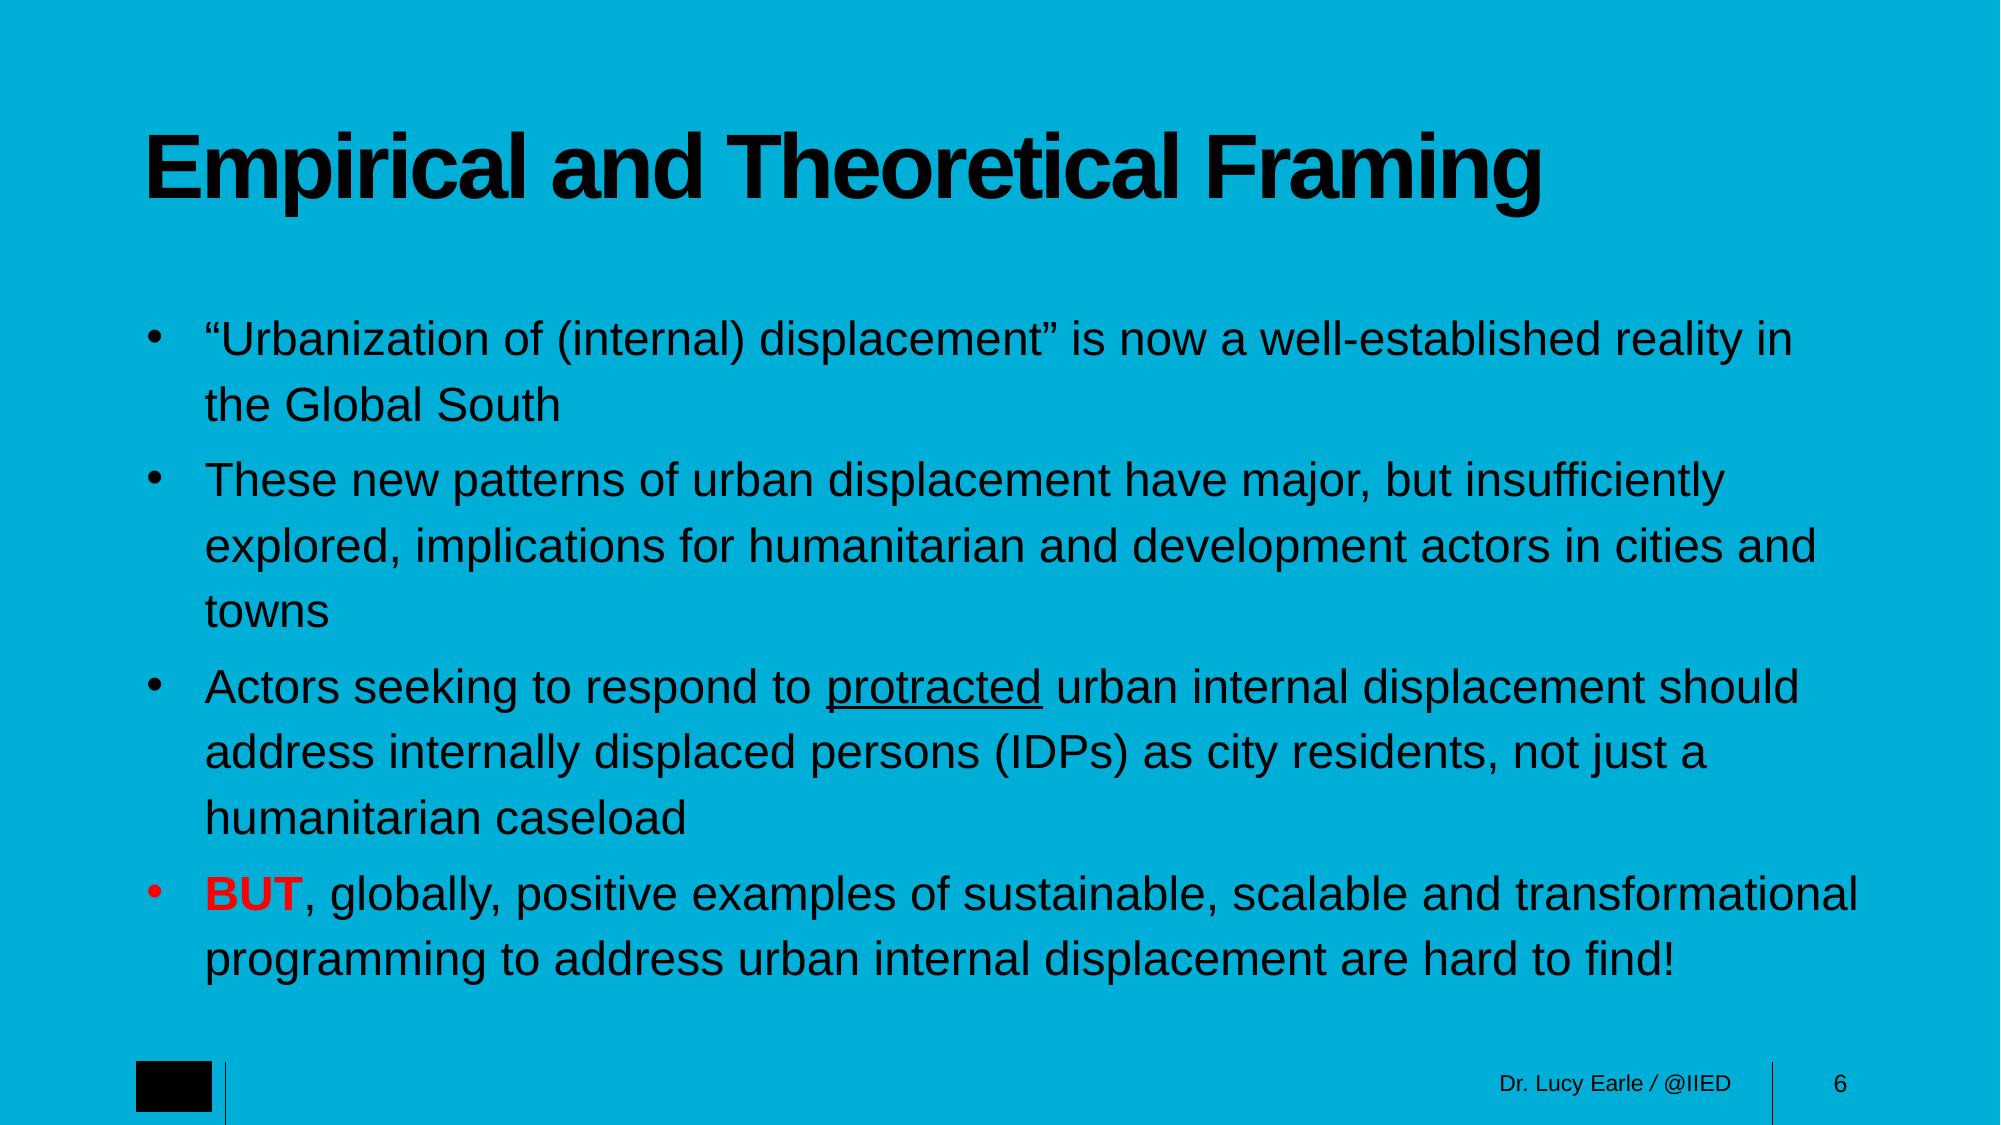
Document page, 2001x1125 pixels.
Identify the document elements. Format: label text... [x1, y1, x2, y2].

title Empirical and Theoretical Framing [137, 59, 1863, 278]
list “Urbanization of (internal) displacement” is now a well-established reality in the Global South These new patterns of urban displacement have major, but insufficiently explored, implications for humanitarian and development actors in cities and towns Actors seeking to respond to protracted urban internal displacement should address internally displaced persons (IDPs) as city residents, not just a humanitarian caseload BUT, globally, positive examples of sustainable, scalable and transformational programming to address urban internal displacement are hard to find! [137, 299, 1863, 1014]
slide_number 6 [1774, 1052, 1863, 1113]
